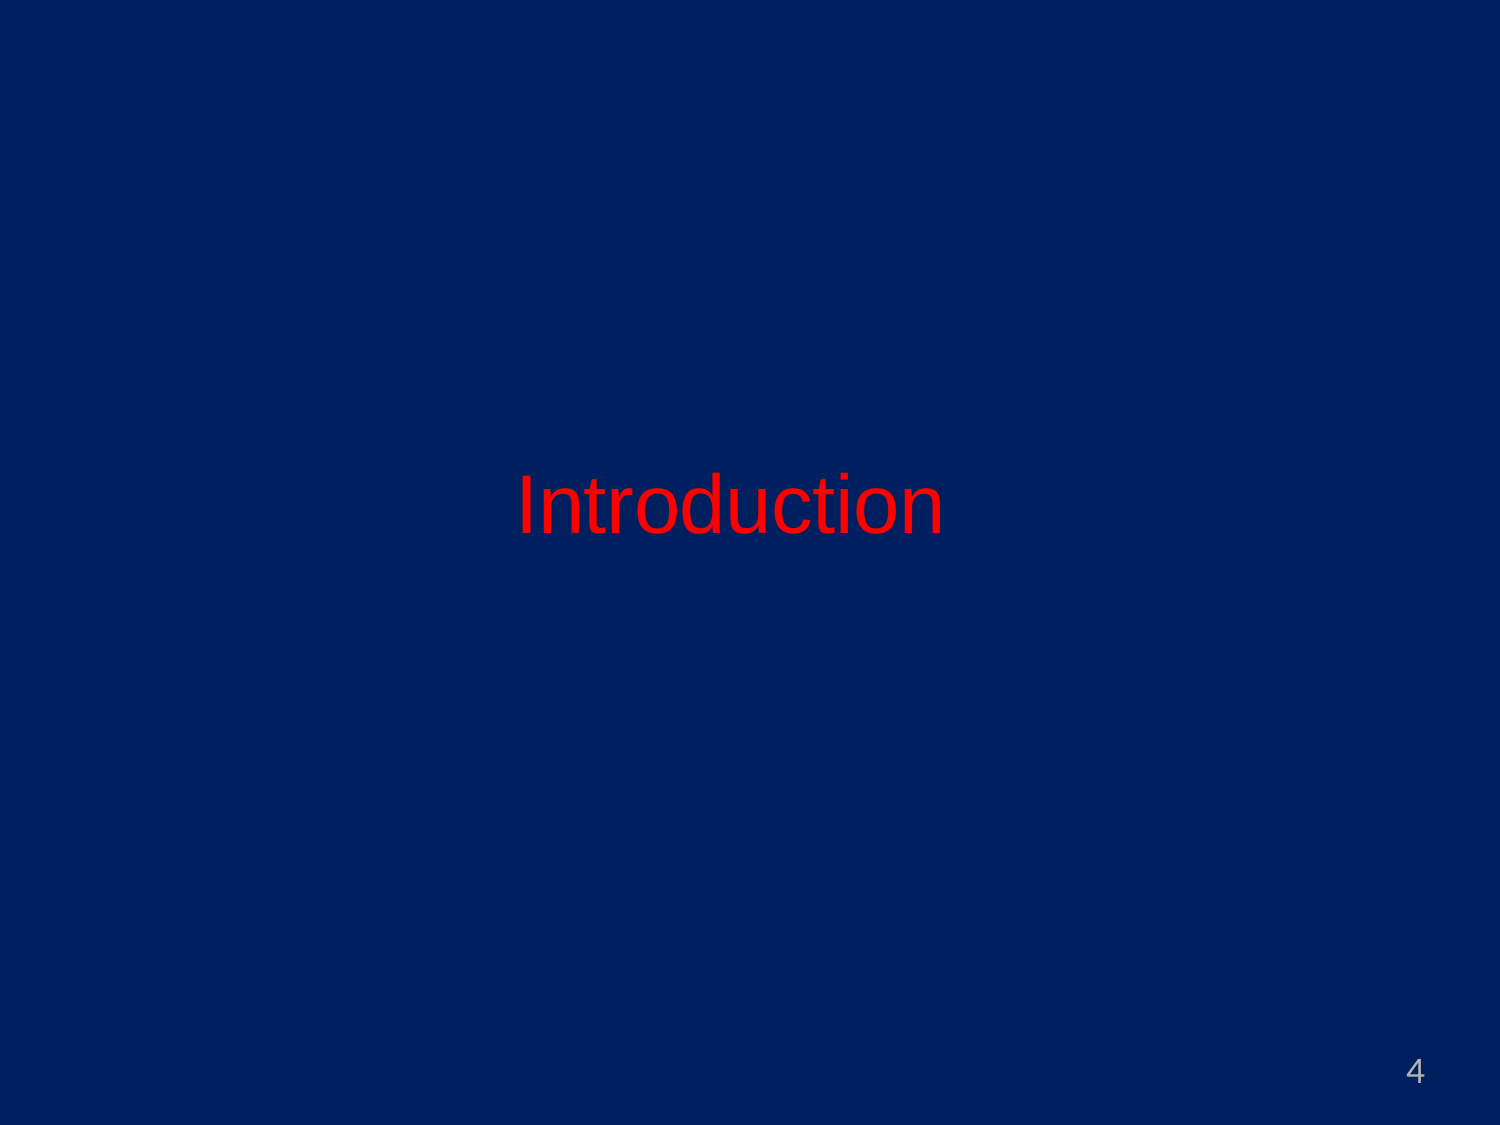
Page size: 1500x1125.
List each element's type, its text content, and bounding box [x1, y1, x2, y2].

slide_number 4 [1080, 1046, 1425, 1103]
title Introduction [51, 425, 1413, 638]
